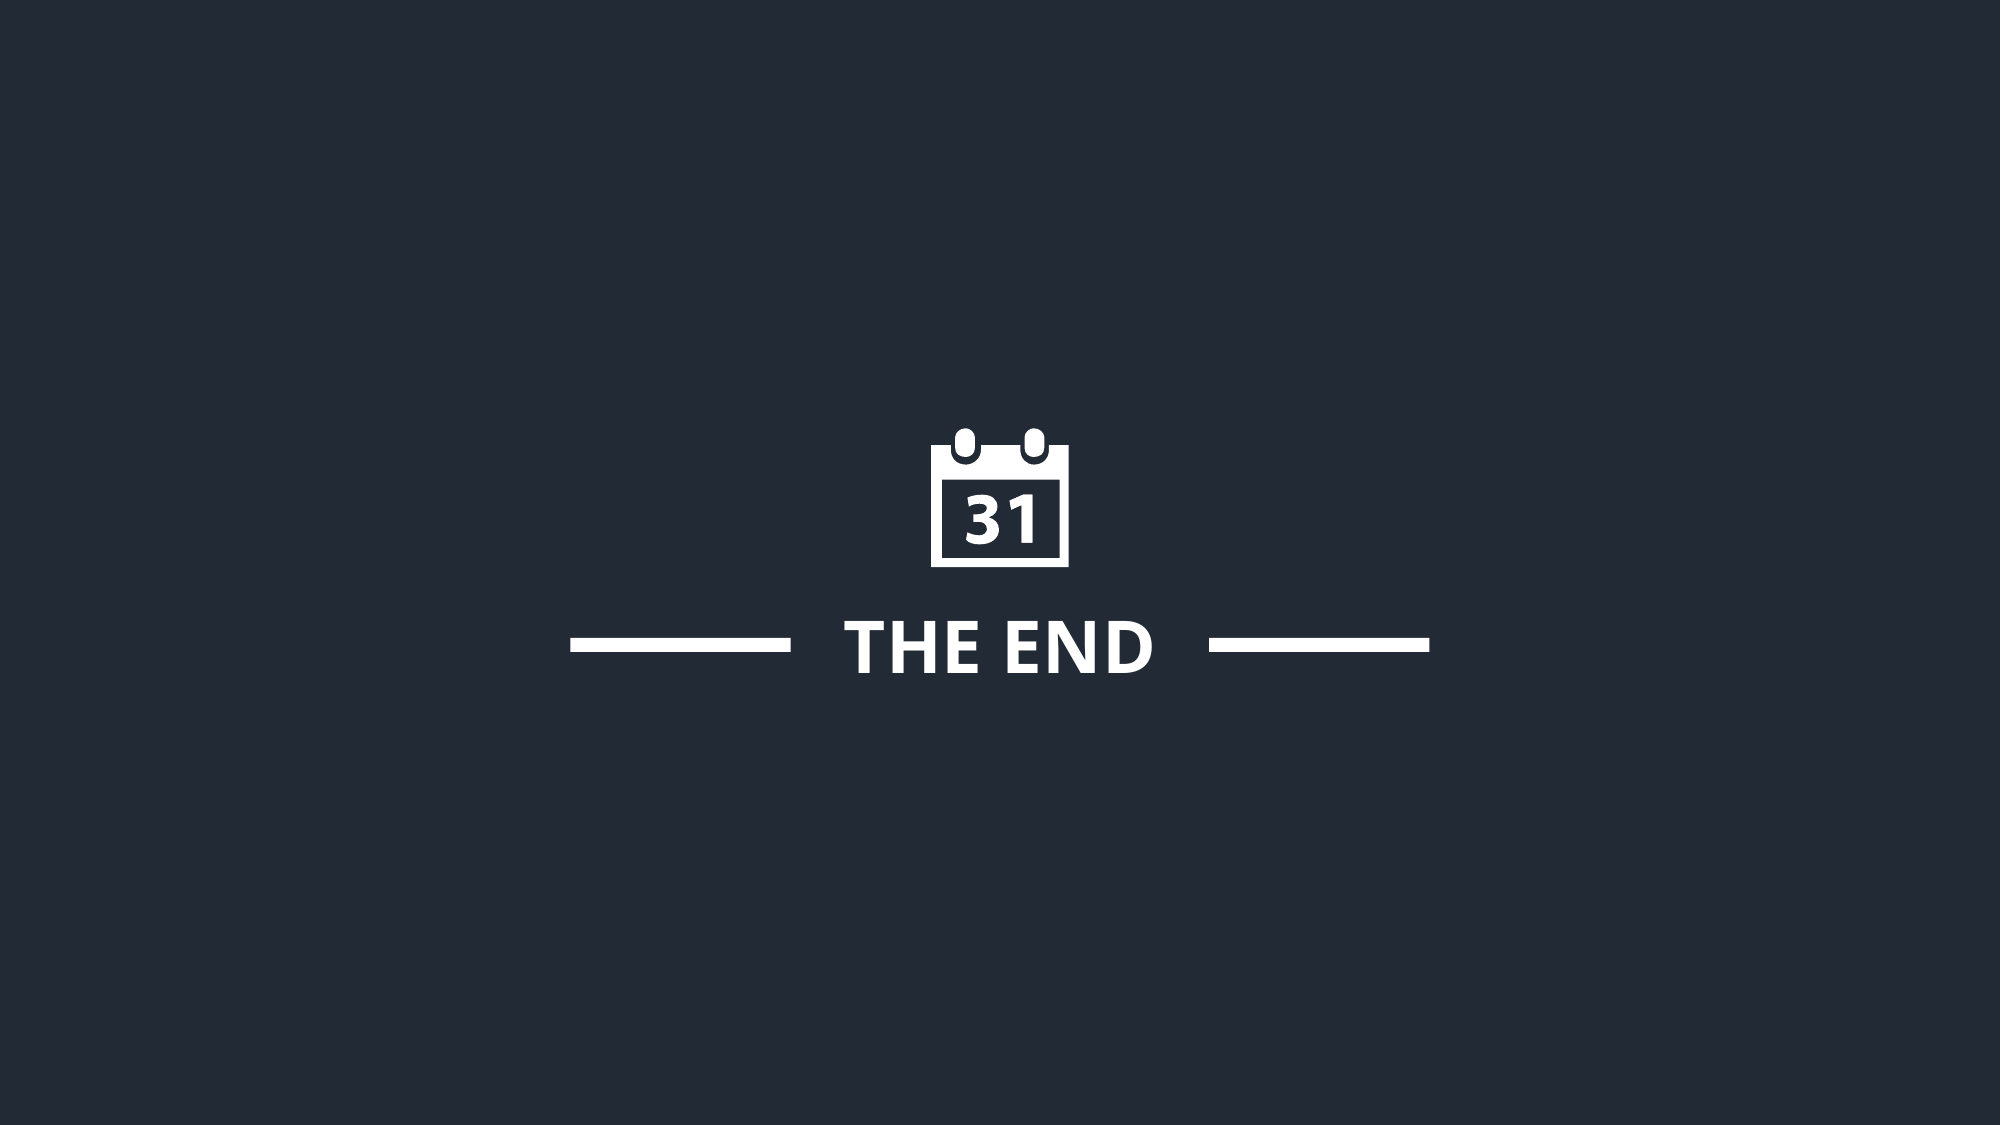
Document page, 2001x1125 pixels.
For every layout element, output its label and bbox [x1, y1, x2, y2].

text_box [570, 428, 1430, 697]
text_box [0, 0, 2000, 1125]
